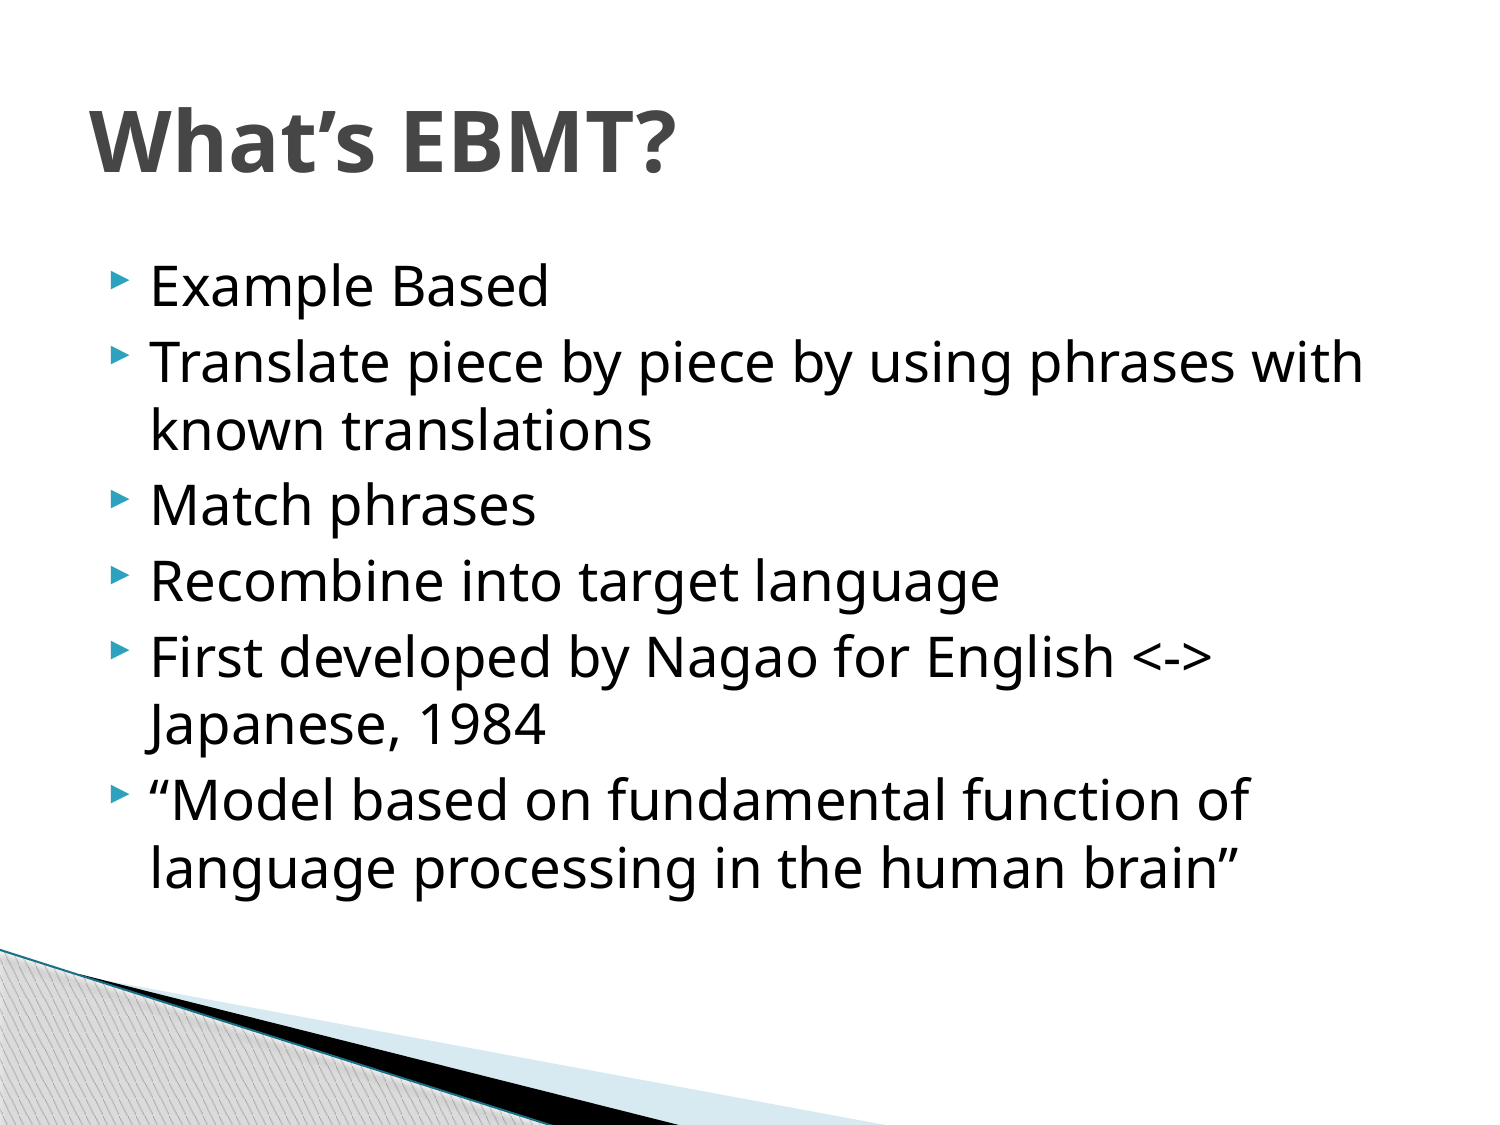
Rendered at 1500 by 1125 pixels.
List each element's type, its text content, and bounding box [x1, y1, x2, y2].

title What’s EBMT? [75, 45, 1425, 233]
list Example Based Translate piece by piece by using phrases with known translations Match phrases Recombine into target language First developed by Nagao for English <-> Japanese, 1984 “Model based on fundamental function of language processing in the human brain” [75, 243, 1425, 986]
